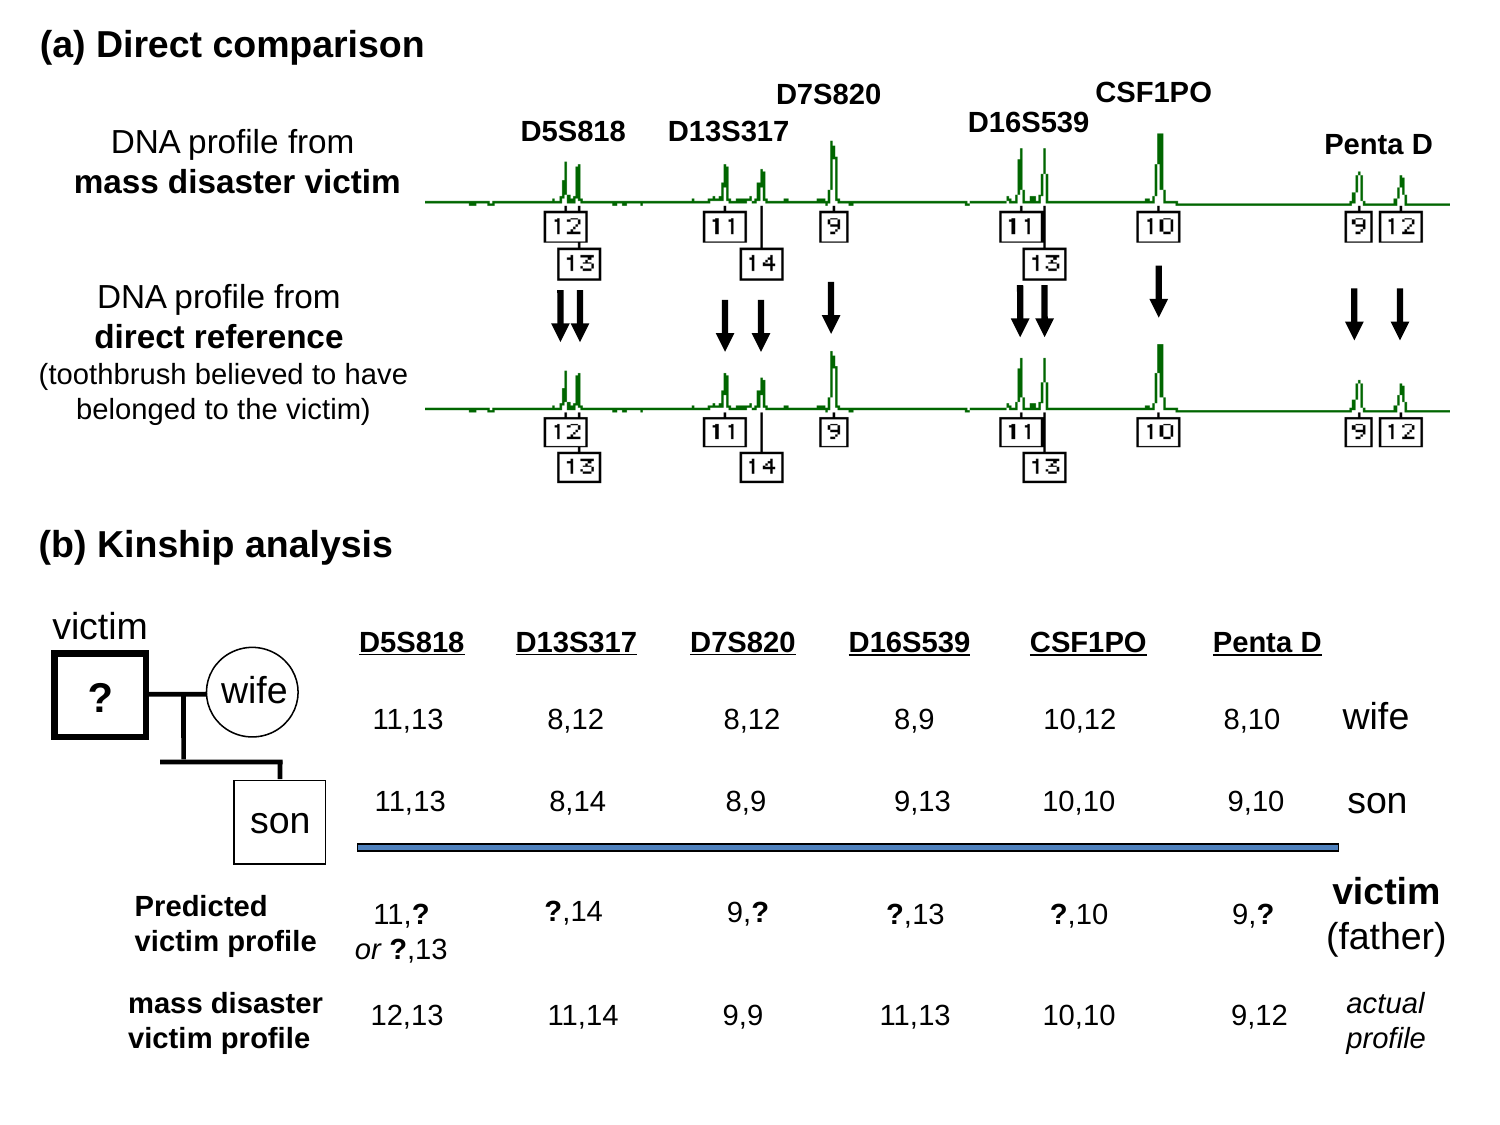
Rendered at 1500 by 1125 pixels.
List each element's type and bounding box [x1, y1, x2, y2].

text_box [17, 12, 1500, 1063]
